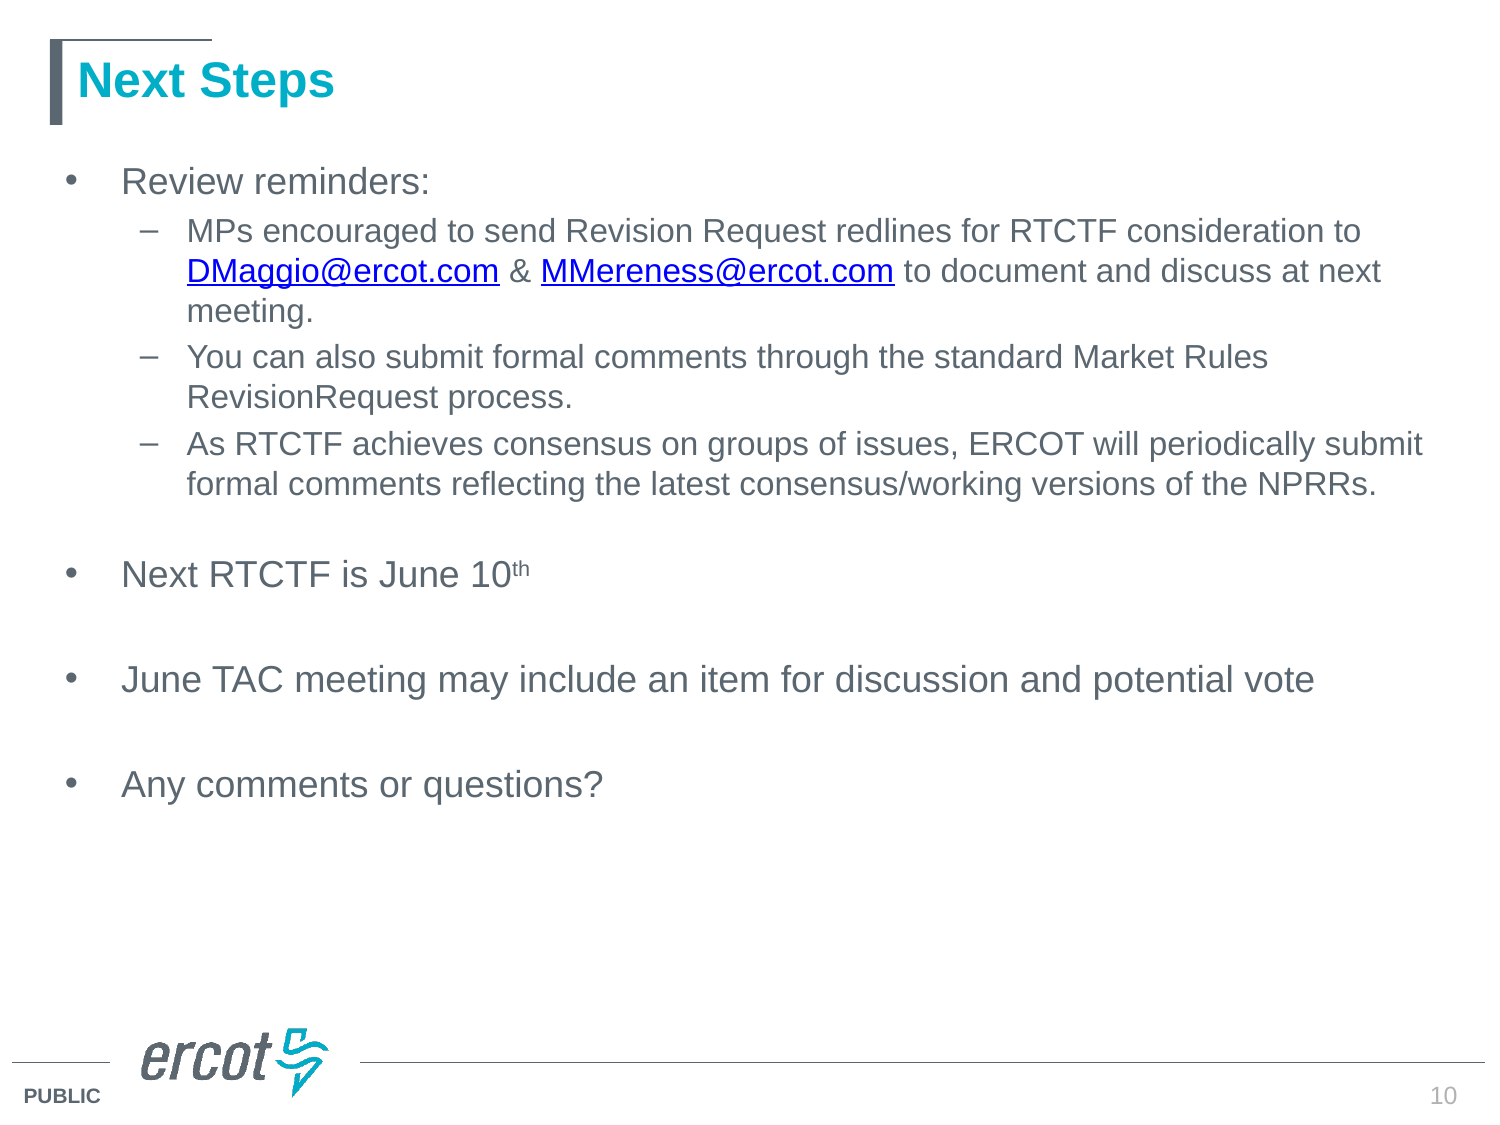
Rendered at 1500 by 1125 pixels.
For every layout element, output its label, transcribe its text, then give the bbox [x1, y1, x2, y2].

list Review reminders: MPs encouraged to send Revision Request redlines for RTCTF consideration to DMaggio@ercot.com & MMereness@ercot.com to document and discuss at next meeting. You can also submit formal comments through the standard Market Rules RevisionRequest process. As RTCTF achieves consensus on groups of issues, ERCOT will periodically submit formal comments reflecting the latest consensus/working versions of the NPRRs. Next RTCTF is June 10th June TAC meeting may include an item for discussion and potential vote Any comments or questions? [50, 149, 1450, 950]
picture [137, 1024, 332, 1100]
title Next Steps [62, 39, 1450, 125]
slide_number 10 [1400, 1076, 1488, 1113]
